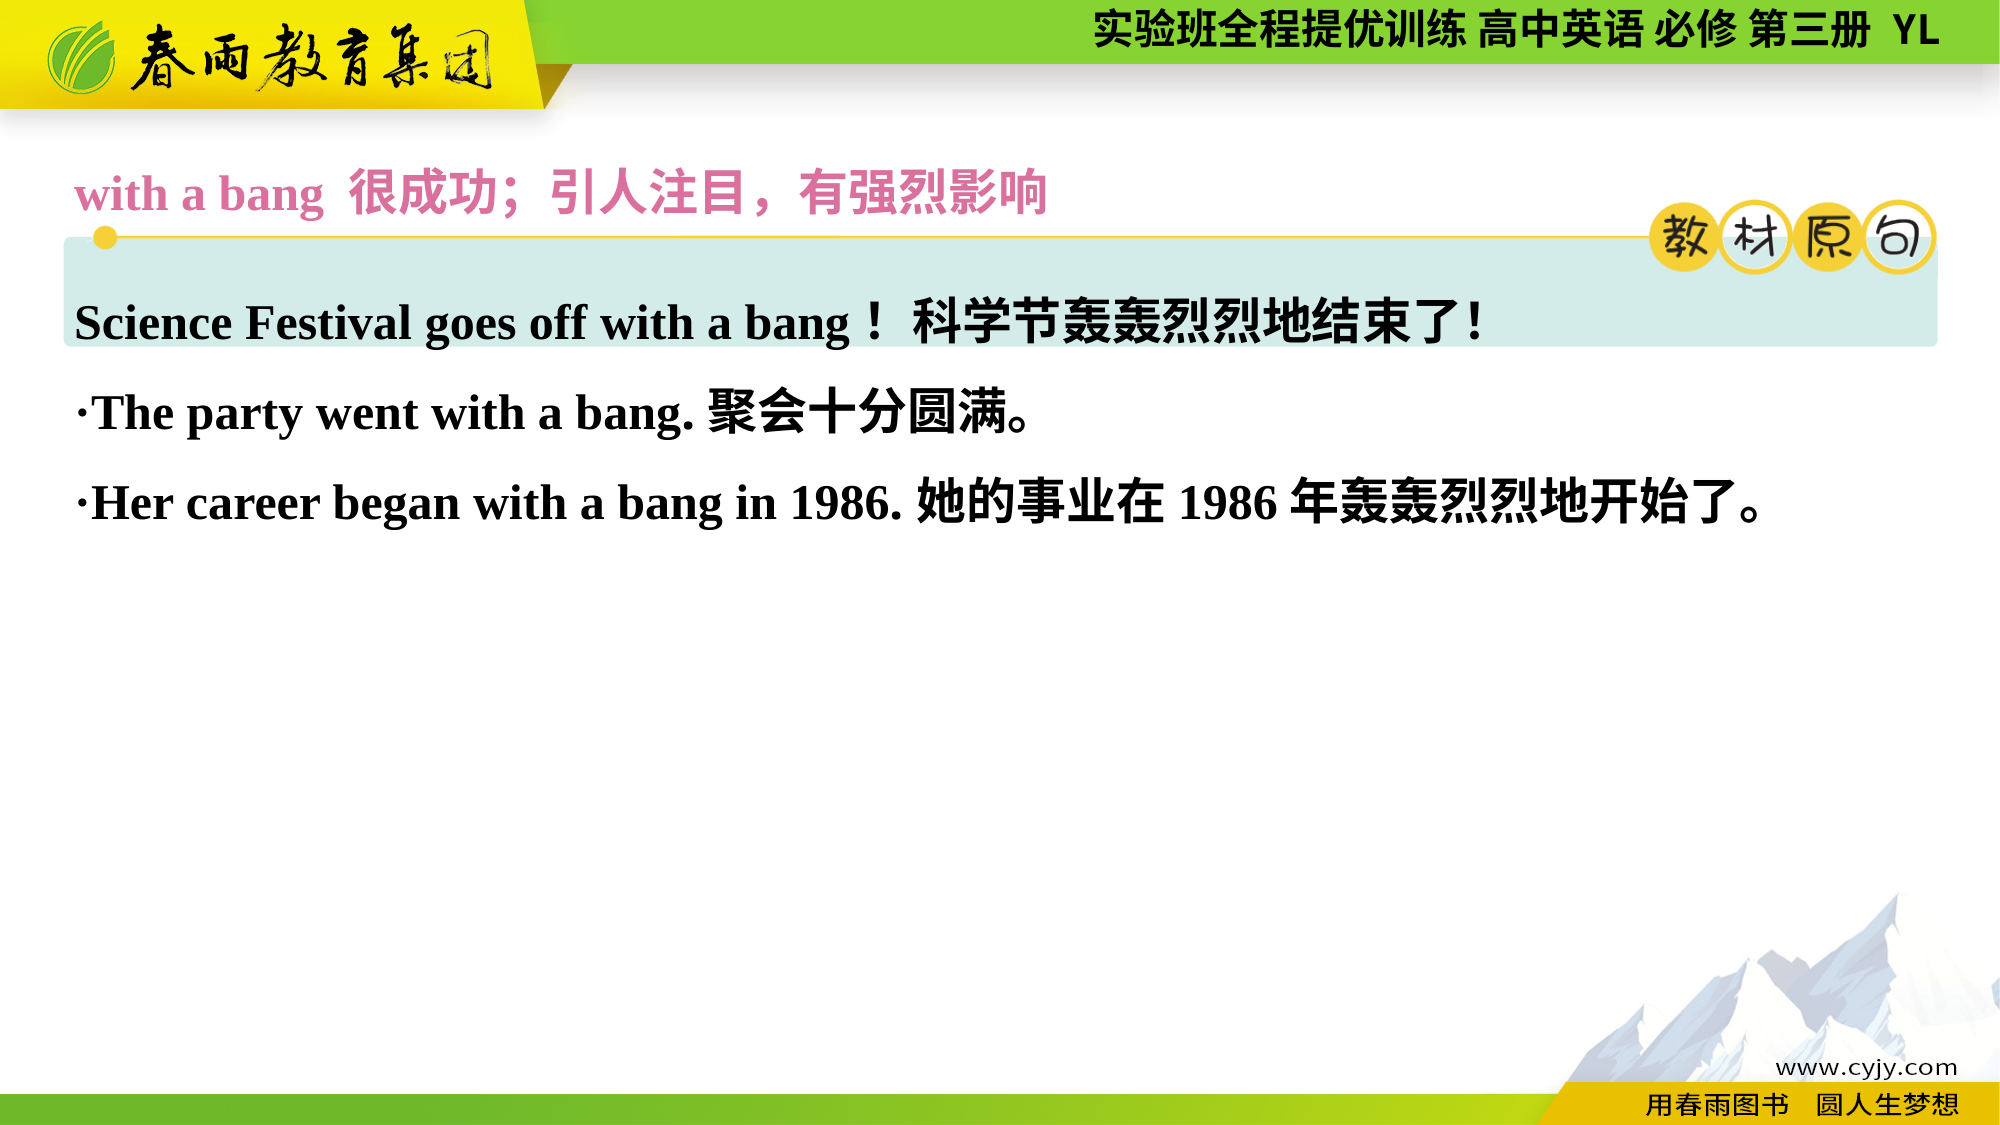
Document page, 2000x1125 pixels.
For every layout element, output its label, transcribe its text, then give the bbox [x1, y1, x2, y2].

picture [0, 0, 2000, 1125]
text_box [87, 190, 1938, 277]
list with a bang 很成功；引人注目，有强烈影响 Science Festival goes off with a bang！科学节轰轰烈烈地结束了！ ·The party went with a bang.聚会十分圆满。 ·Her career began with a bang in 1986.她的事业在1986年轰轰烈烈地开始了。 [59, 122, 1944, 530]
